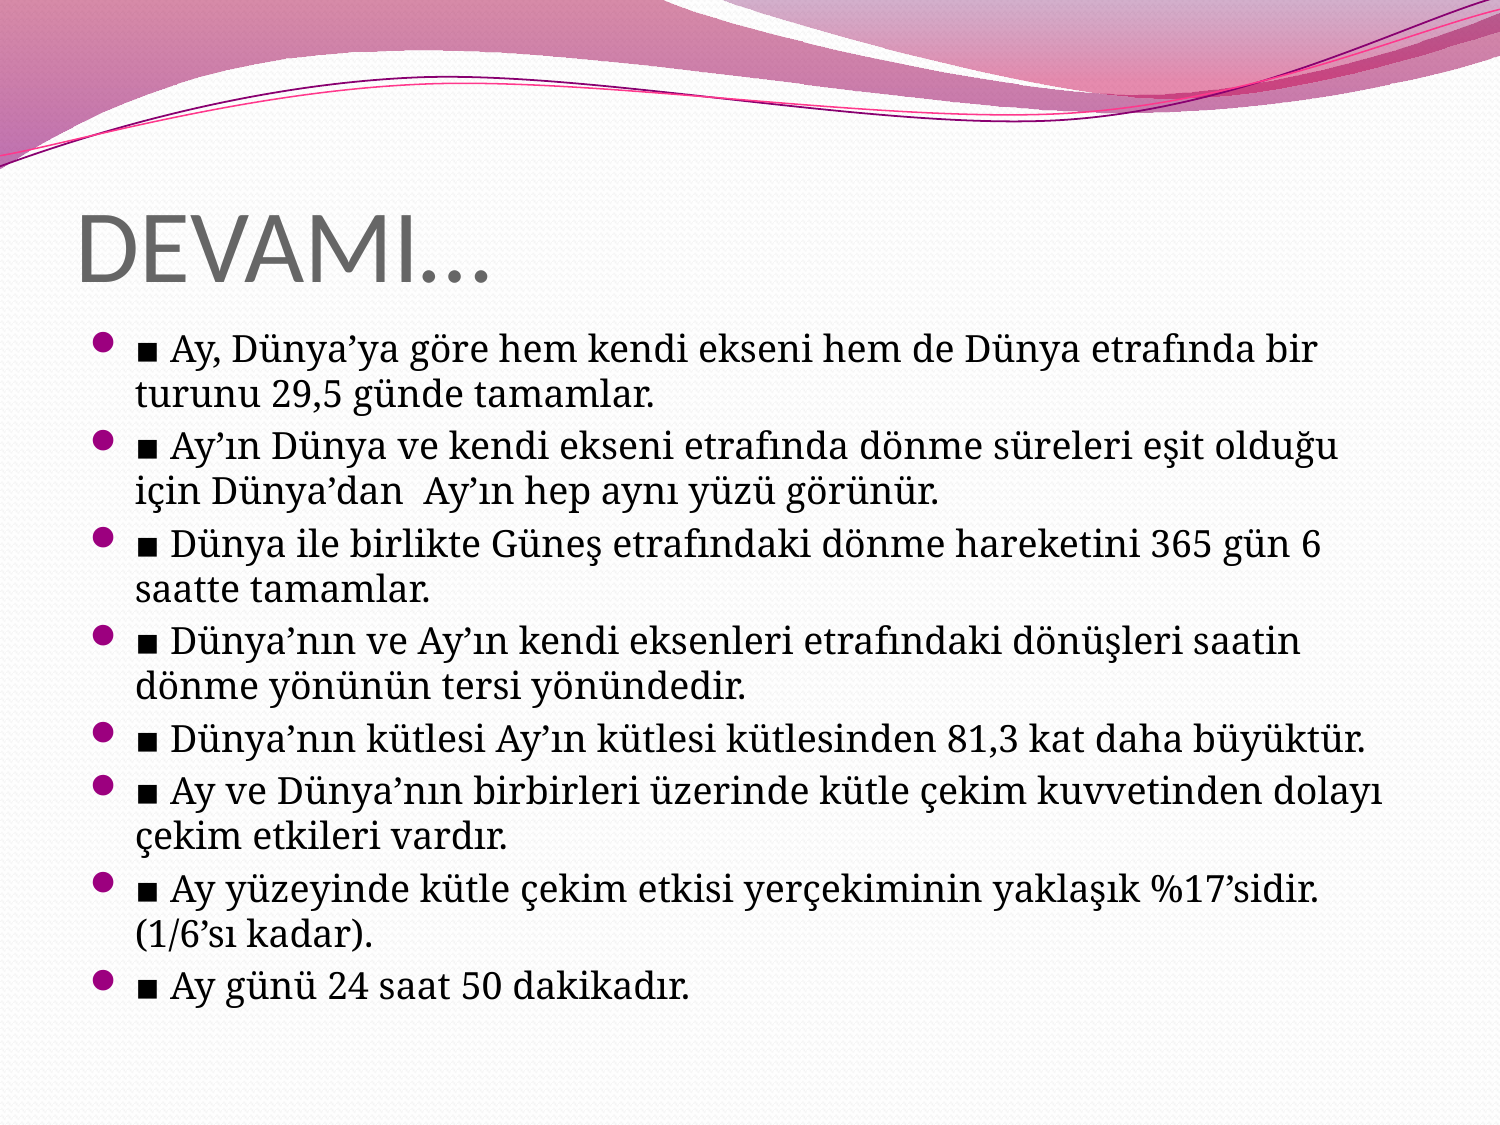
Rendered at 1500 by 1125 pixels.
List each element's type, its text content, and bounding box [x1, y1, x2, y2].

list ▪ Ay, Dünya’ya göre hem kendi ekseni hem de Dünya etrafında bir turunu 29,5 günde tamamlar. ▪ Ay’ın Dünya ve kendi ekseni etrafında dönme süreleri eşit olduğu için Dünya’dan Ay’ın hep aynı yüzü görünür. ▪ Dünya ile birlikte Güneş etrafındaki dönme hareketini 365 gün 6 saatte tamamlar. ▪ Dünya’nın ve Ay’ın kendi eksenleri etrafındaki dönüşleri saatin dönme yönünün tersi yönündedir. ▪ Dünya’nın kütlesi Ay’ın kütlesi kütlesinden 81,3 kat daha büyüktür. ▪ Ay ve Dünya’nın birbirleri üzerinde kütle çekim kuvvetinden dolayı çekim etkileri vardır. ▪ Ay yüzeyinde kütle çekim etkisi yerçekiminin yaklaşık %17’sidir. (1/6’sı kadar). ▪ Ay günü 24 saat 50 dakikadır. [75, 317, 1425, 1038]
title DEVAMI… [75, 115, 1425, 303]
